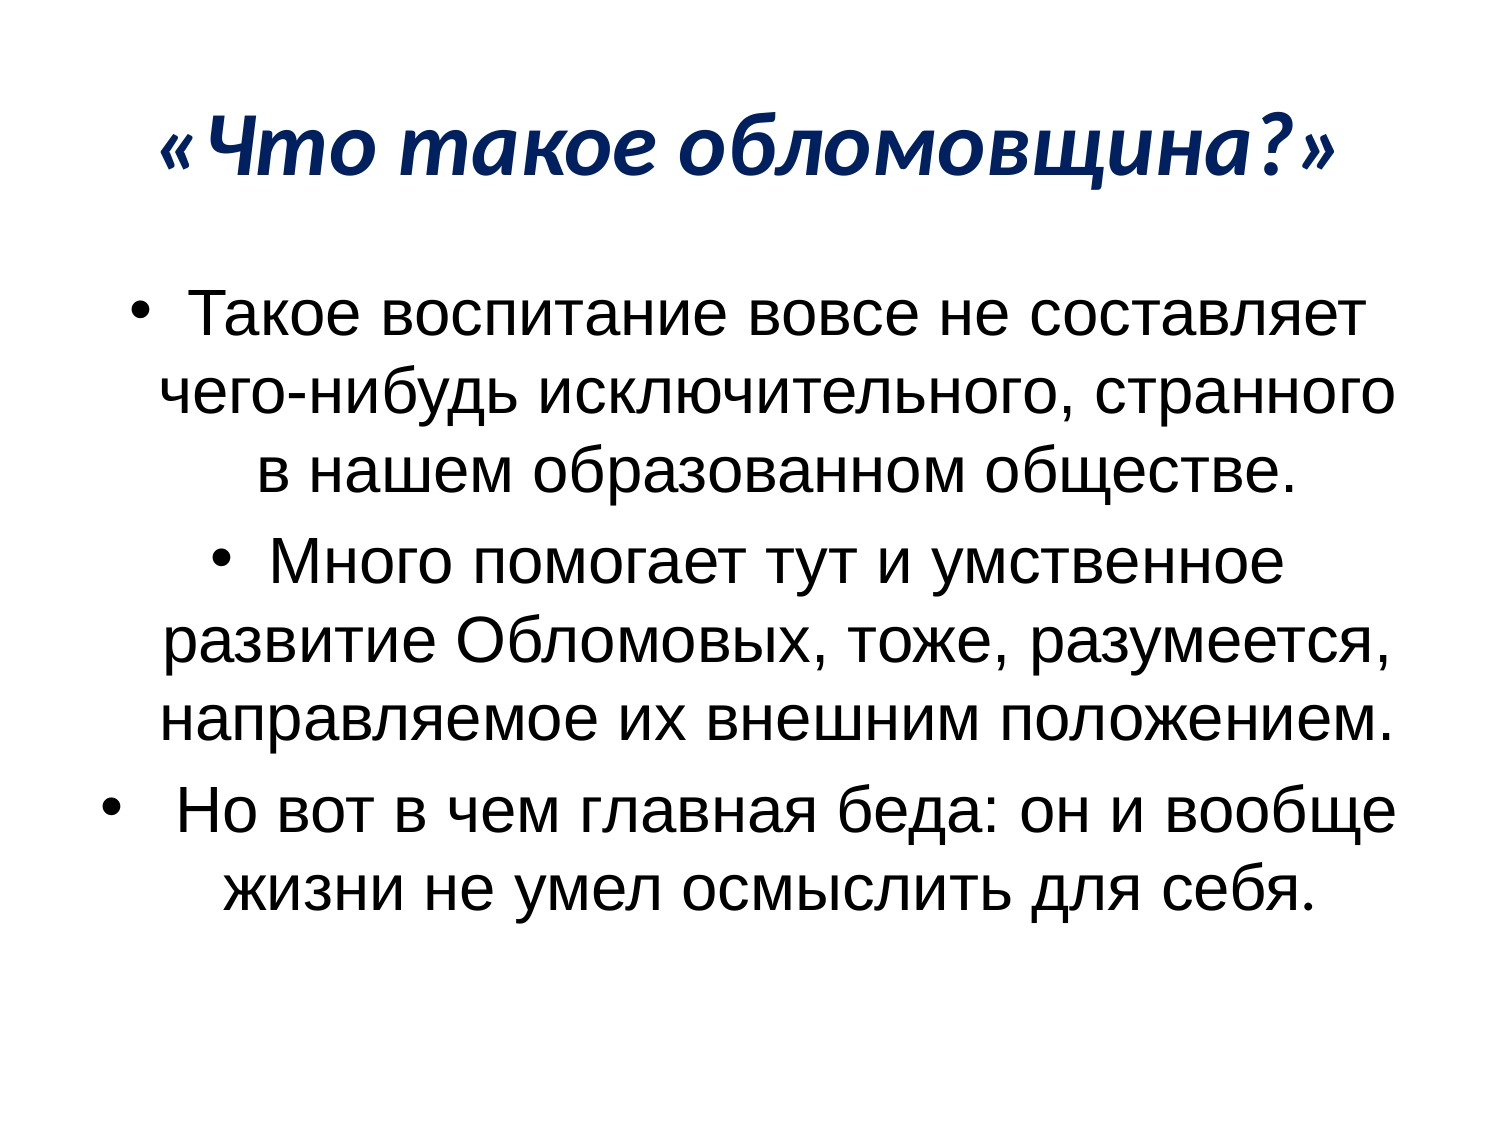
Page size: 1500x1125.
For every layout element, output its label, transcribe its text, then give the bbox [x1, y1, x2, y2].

list Такое воспитание вовсе не составляет чего-нибудь исключительного, странного в нашем образованном обществе. Много помогает тут и умственное развитие Обломовых, тоже, разумеется, направляемое их внешним положением. Но вот в чем главная беда: он и вообще жизни не умел осмыслить для себя. [75, 262, 1425, 1005]
title «Что такое обломовщина?» [75, 45, 1425, 233]
